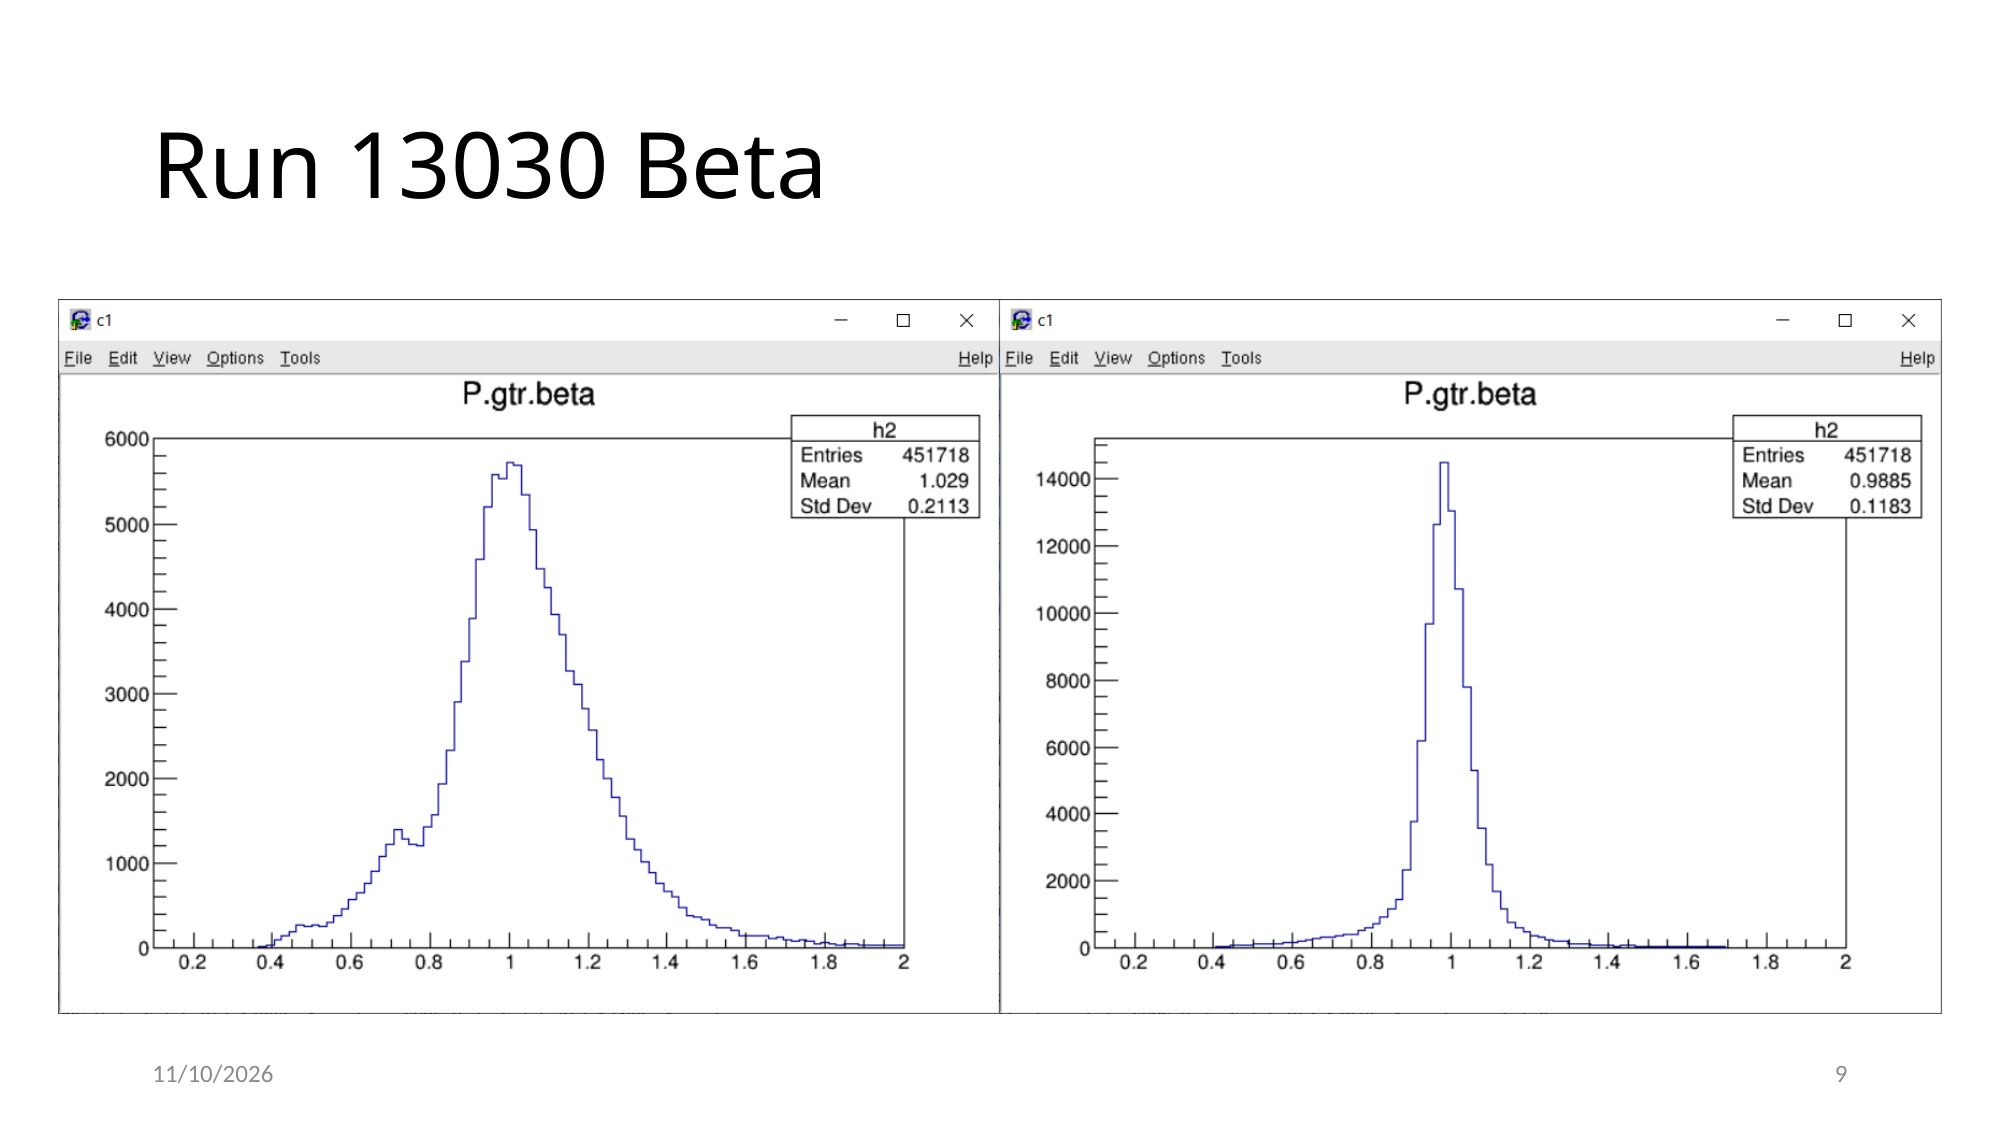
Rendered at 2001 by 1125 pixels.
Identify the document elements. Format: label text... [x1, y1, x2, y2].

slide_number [137, 1042, 588, 1103]
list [58, 299, 999, 1014]
slide_number 9 [1412, 1042, 1863, 1103]
picture [999, 299, 1942, 1014]
title Run 13030 Beta [137, 59, 1863, 278]
